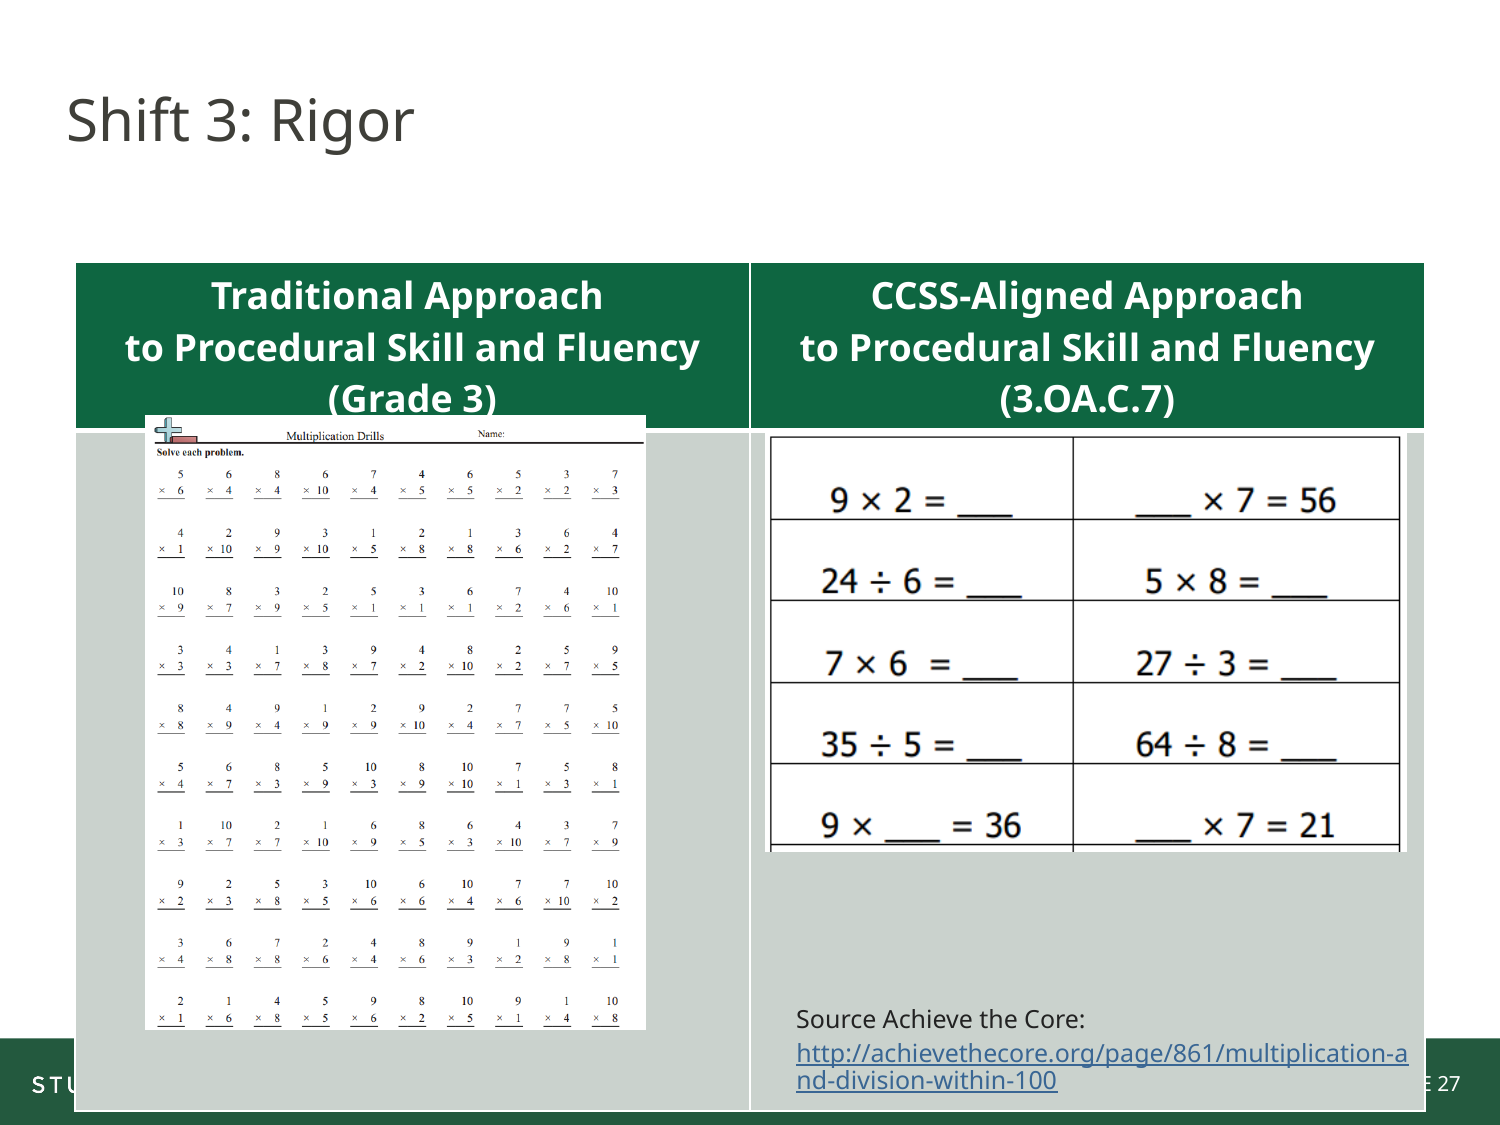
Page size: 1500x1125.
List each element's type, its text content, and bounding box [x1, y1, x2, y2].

table_header CCSS-Aligned Approach to Procedural Skill and Fluency (3.OA.C.7) [751, 263, 1424, 428]
table_cell Source Achieve the Core: http://achievethecore.org/page/861/multiplication-and-division-within-100 [751, 433, 1424, 1110]
picture [145, 415, 646, 1031]
picture [12, 1055, 74, 1112]
table_cell [76, 433, 749, 1110]
picture [765, 430, 1407, 852]
table_header Traditional Approach to Procedural Skill and Fluency (Grade 3) [76, 263, 749, 428]
title Shift 3: Rigor [51, 24, 1402, 212]
